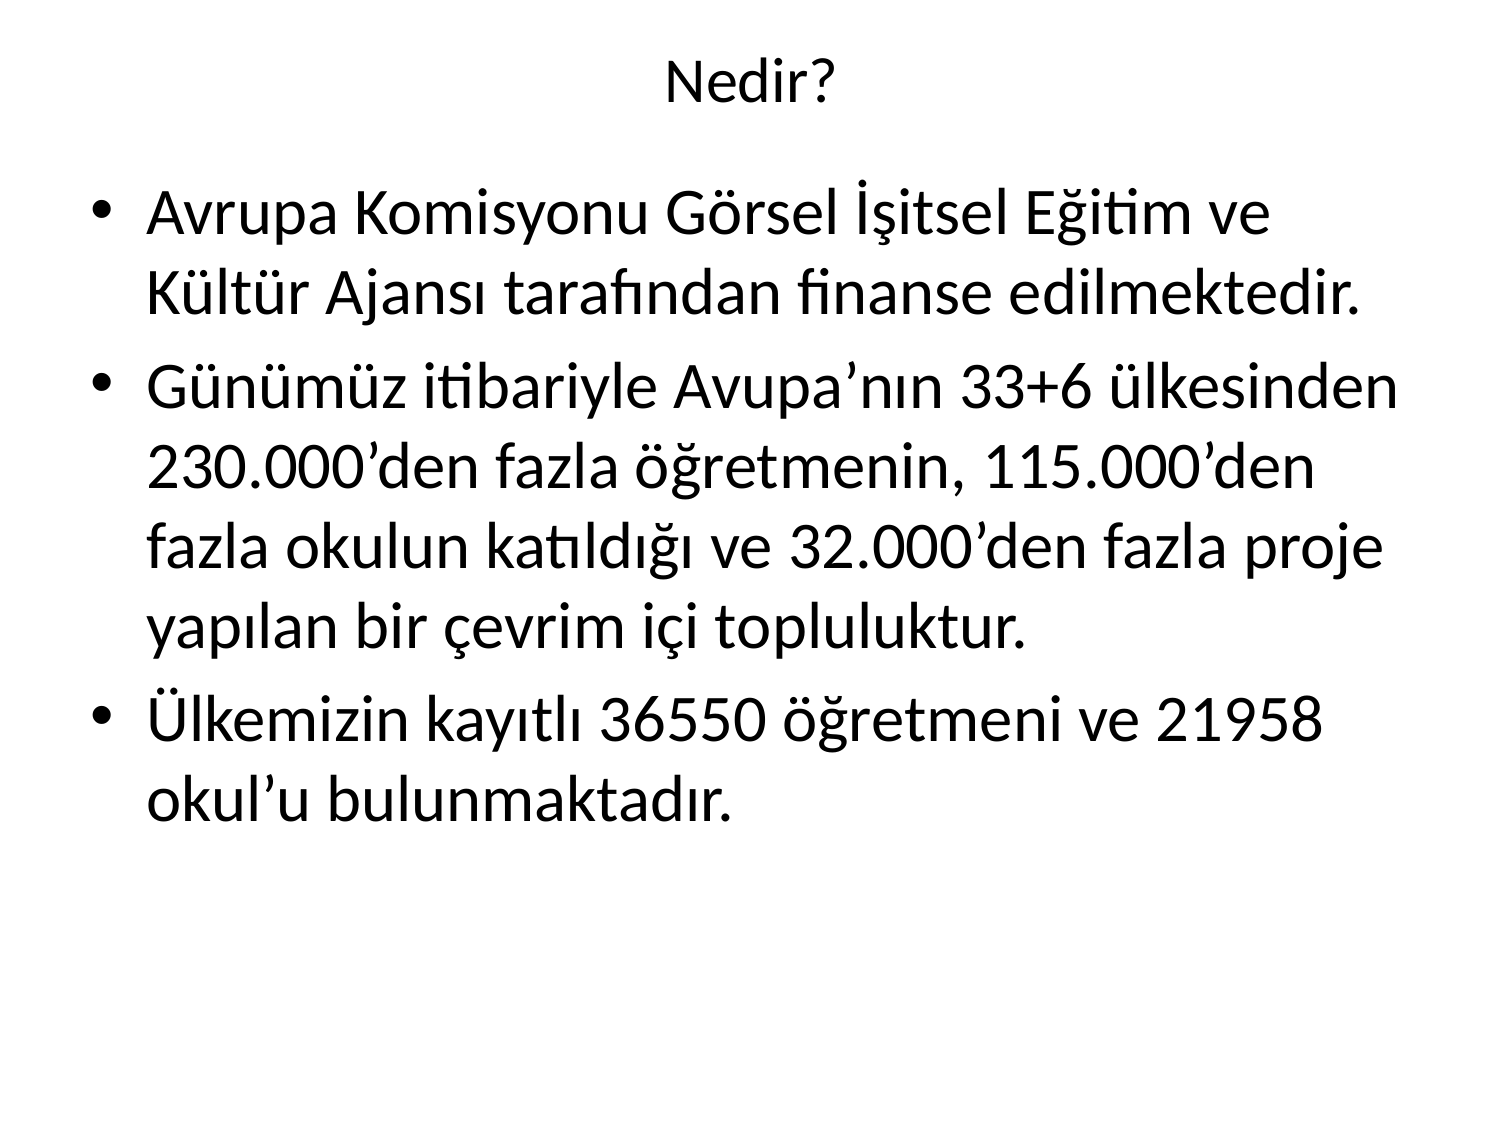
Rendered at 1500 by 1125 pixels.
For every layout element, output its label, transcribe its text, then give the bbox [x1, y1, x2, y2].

list Avrupa Komisyonu Görsel İşitsel Eğitim ve Kültür Ajansı tarafından finanse edilmektedir. Günümüz itibariyle Avupa’nın 33+6 ülkesinden 230.000’den fazla öğretmenin, 115.000’den fazla okulun katıldığı ve 32.000’den fazla proje yapılan bir çevrim içi topluluktur. Ülkemizin kayıtlı 36550 öğretmeni ve 21958 okul’u bulunmaktadır. [75, 160, 1425, 1005]
title Nedir? [76, 30, 1427, 124]
